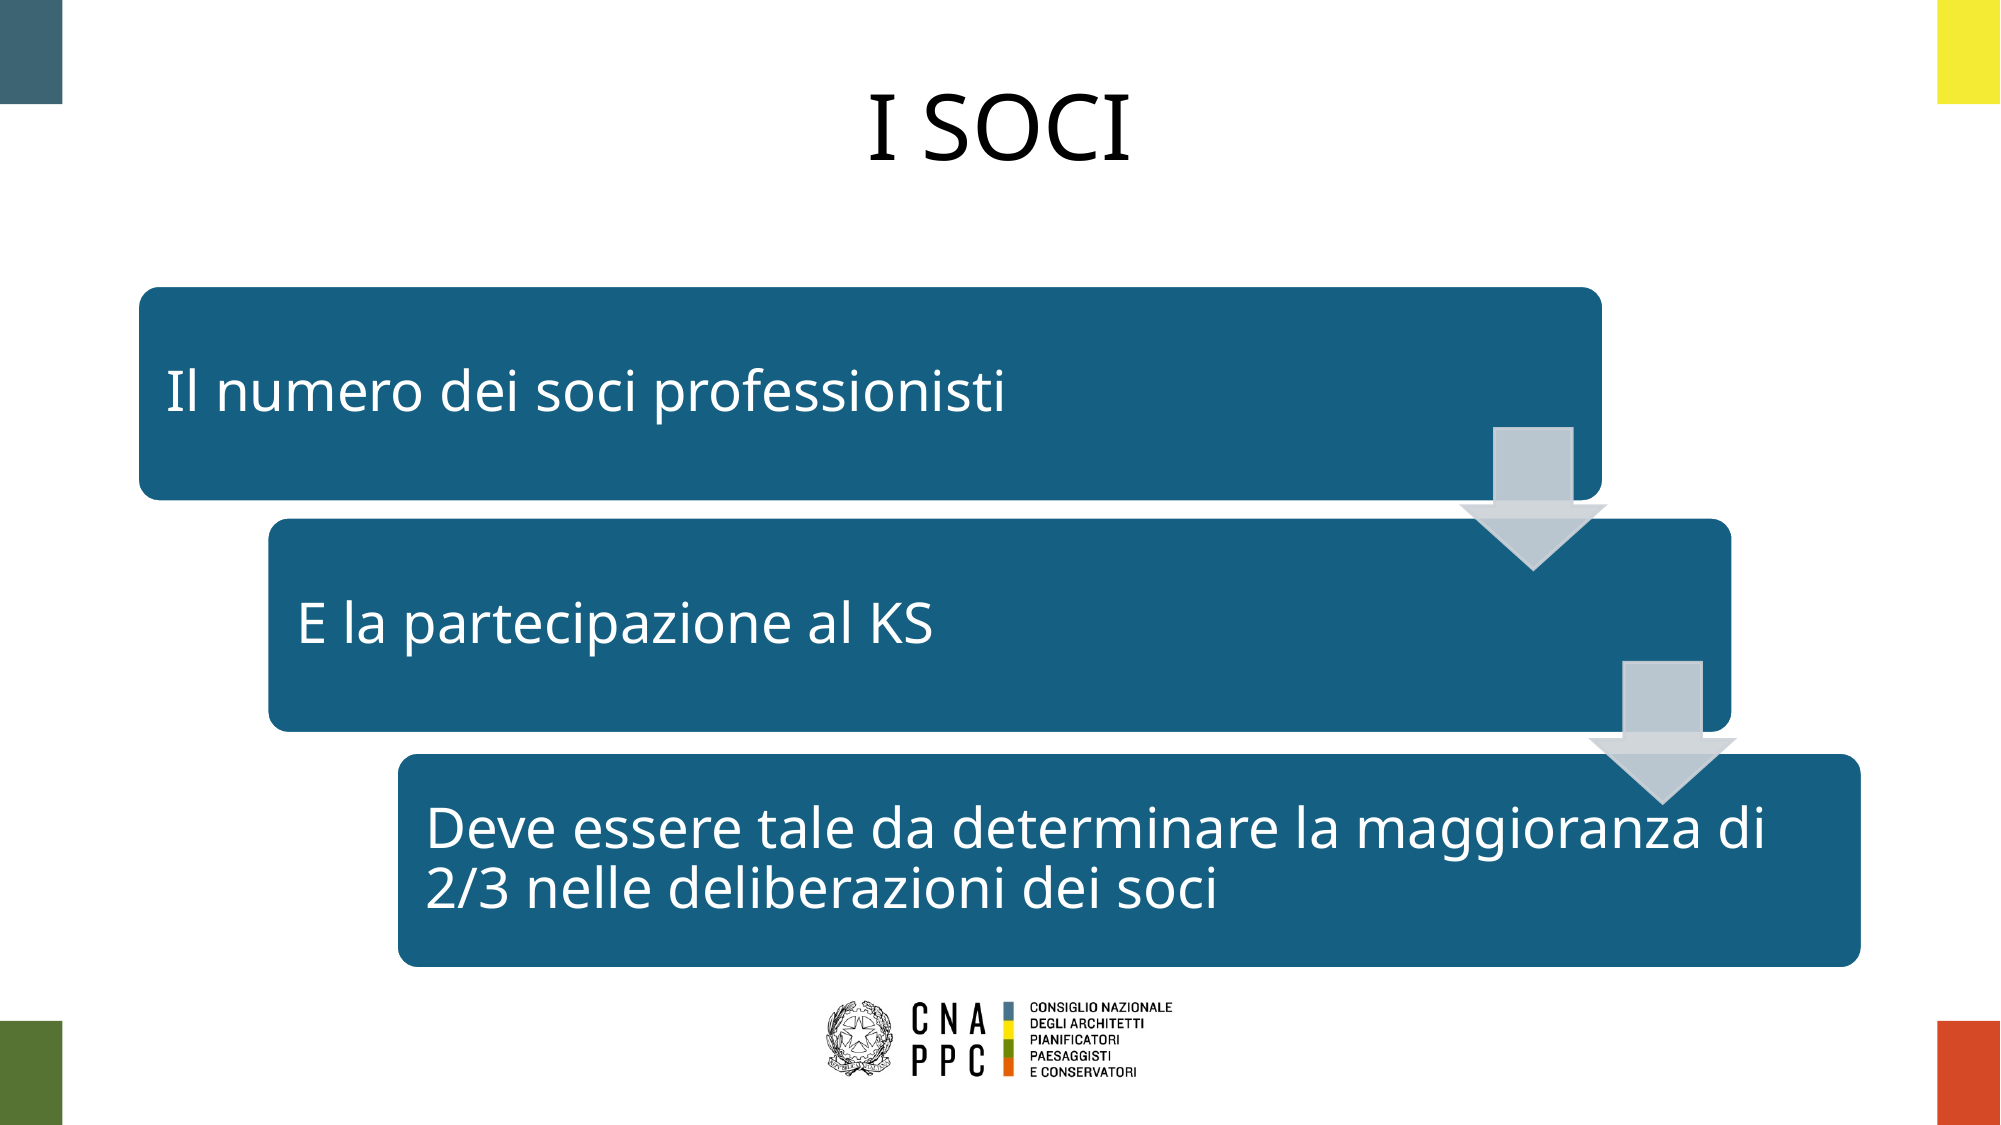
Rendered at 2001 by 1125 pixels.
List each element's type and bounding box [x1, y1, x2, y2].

text_box [0, 0, 2000, 1125]
